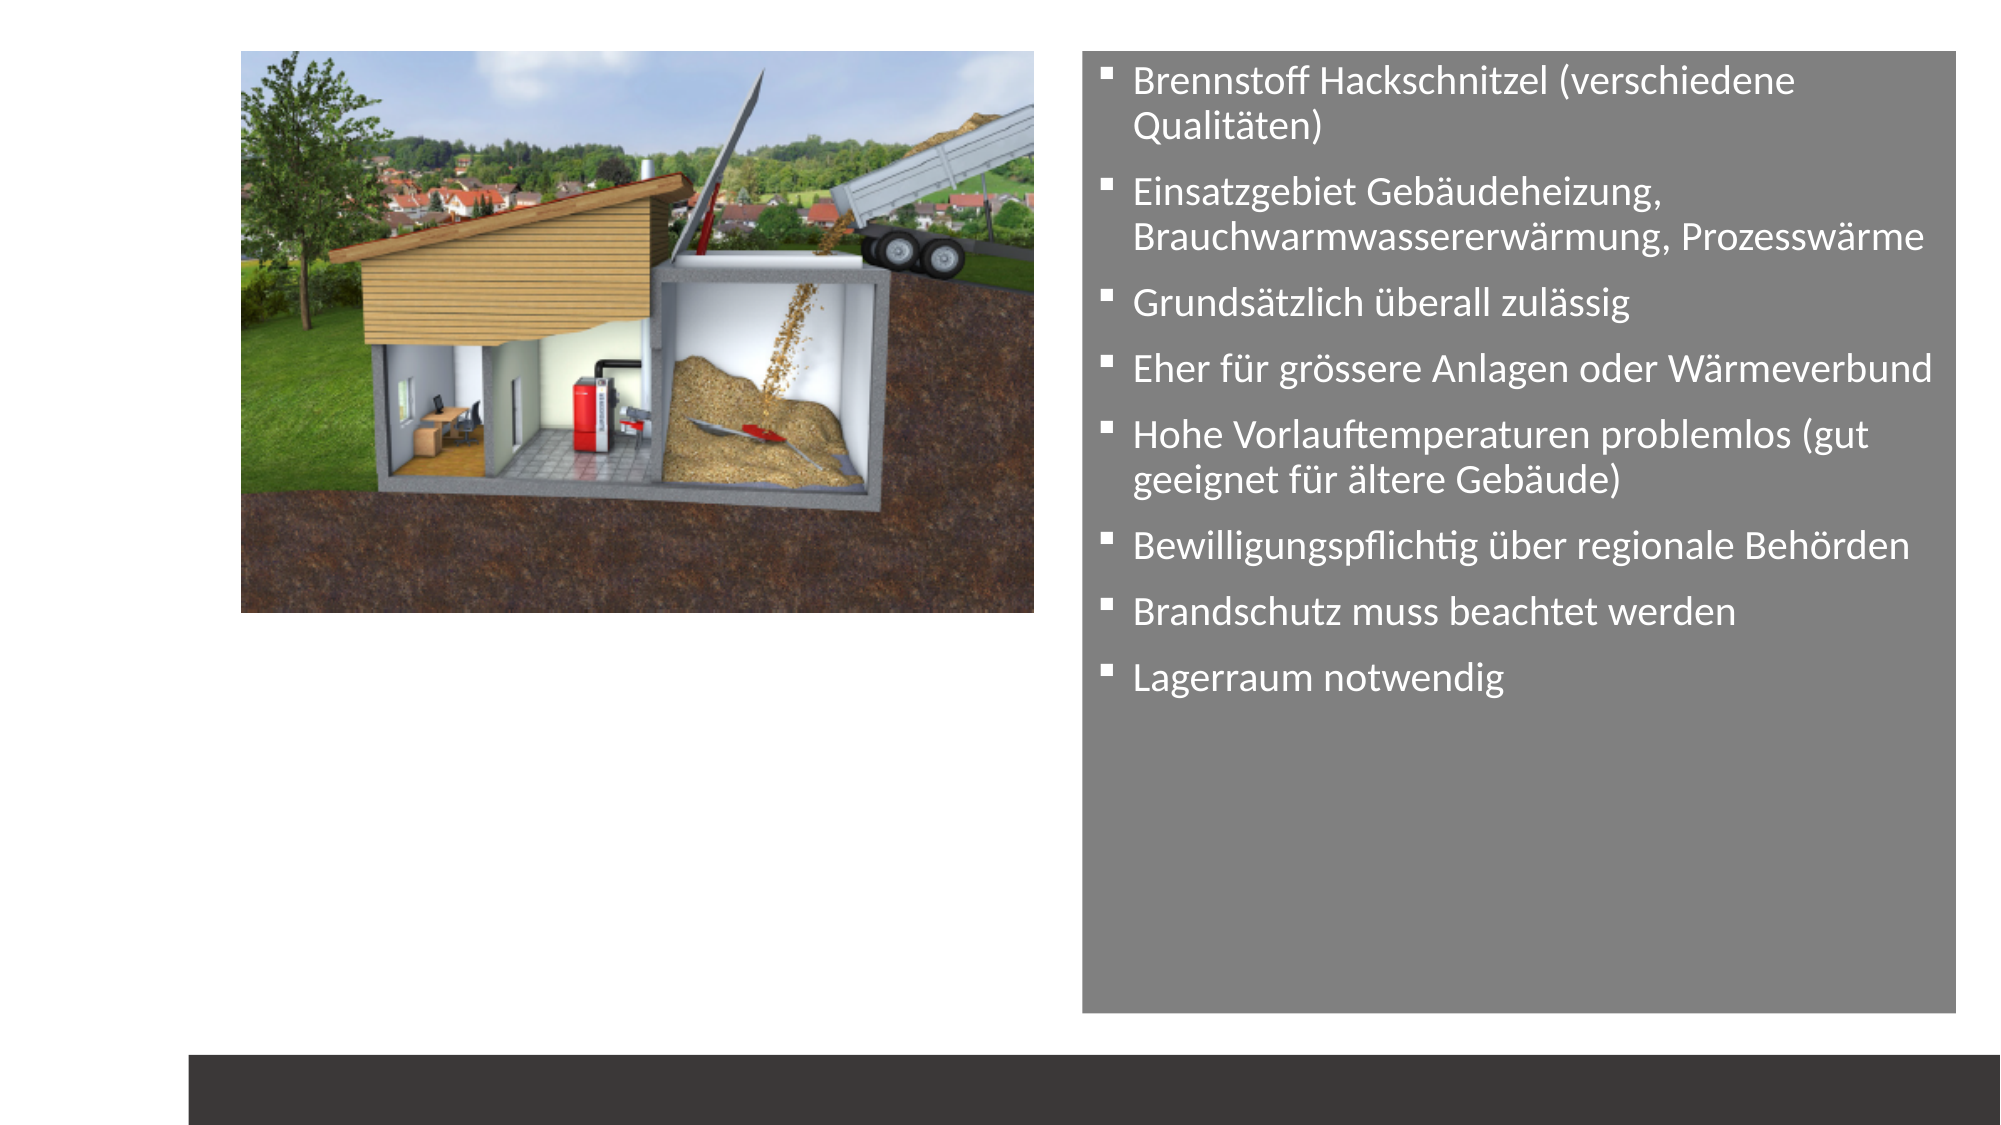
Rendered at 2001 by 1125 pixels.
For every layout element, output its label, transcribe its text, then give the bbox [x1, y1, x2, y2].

list Brennstoff Hackschnitzel (verschiedene Qualitäten) Einsatzgebiet Gebäudeheizung, Brauchwarmwassererwärmung, Prozesswärme Grundsätzlich überall zulässig Eher für grössere Anlagen oder Wärmeverbund Hohe Vorlauftemperaturen problemlos (gut geeignet für ältere Gebäude) Bewilligungspflichtig über regionale Behörden Brandschutz muss beachtet werden Lagerraum notwendig [1082, 51, 1956, 1014]
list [241, 51, 1034, 613]
